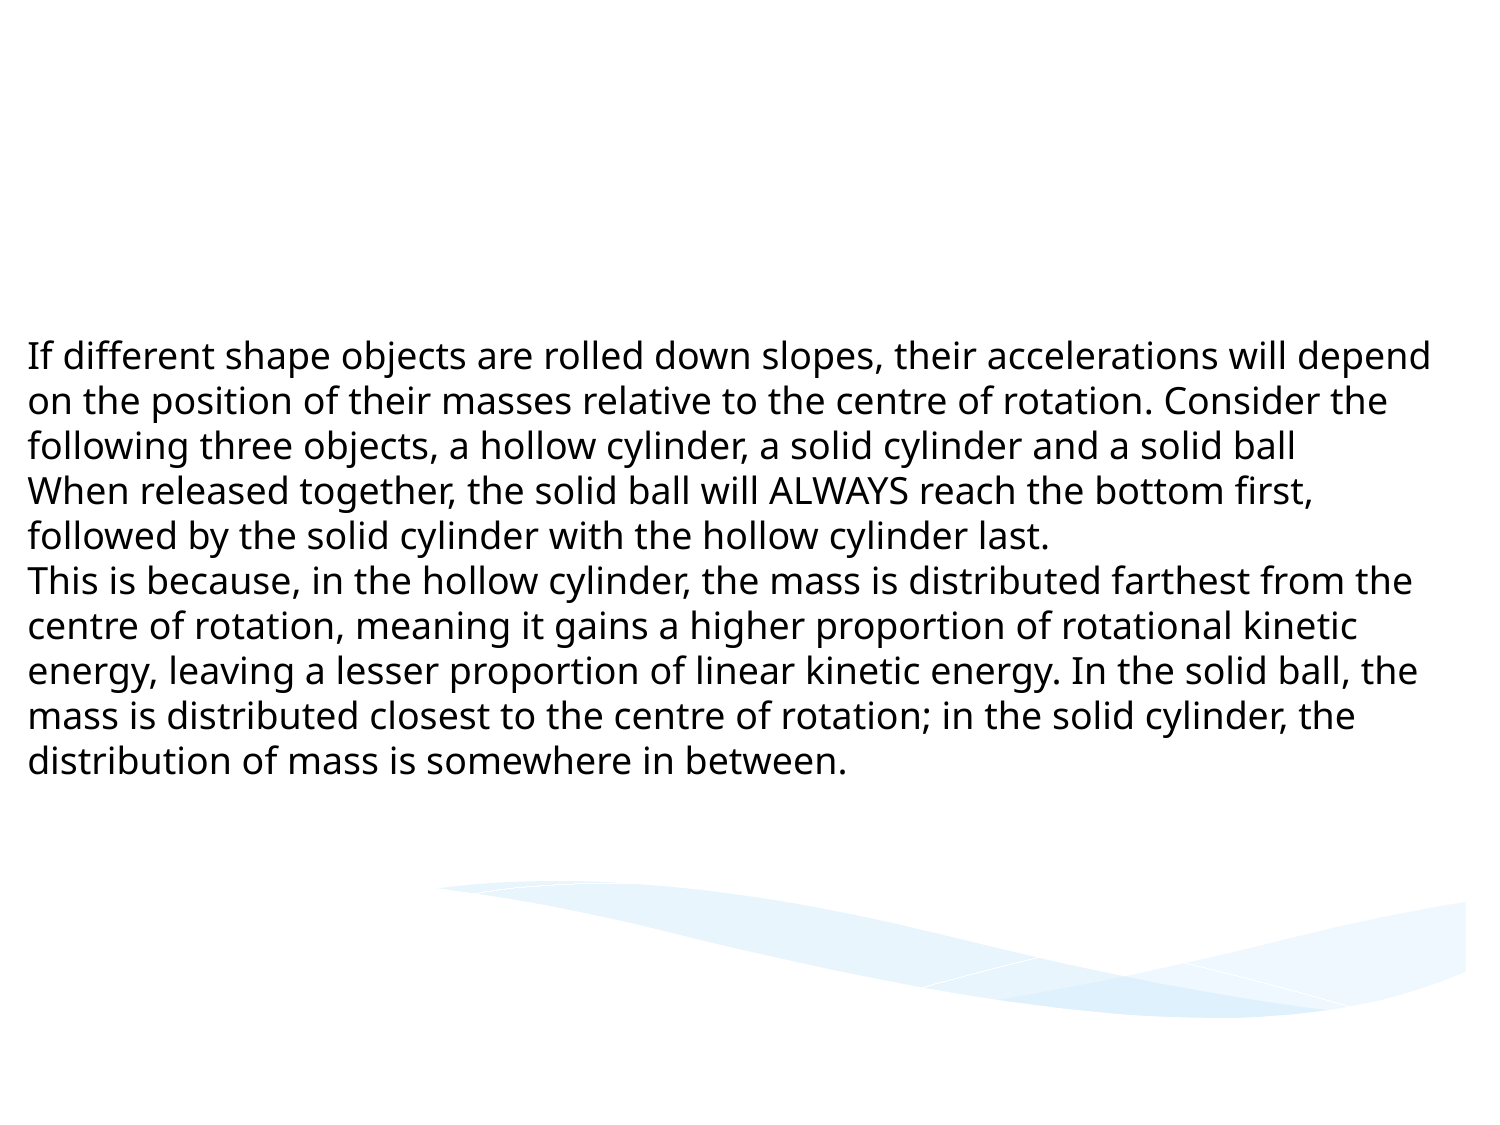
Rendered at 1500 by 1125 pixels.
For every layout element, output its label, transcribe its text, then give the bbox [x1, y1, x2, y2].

text_box If different shape objects are rolled down slopes, their accelerations will depend on the position of their masses relative to the centre of rotation. Consider the following three objects, a hollow cylinder, a solid cylinder and a solid ball When released together, the solid ball will ALWAYS reach the bottom first, followed by the solid cylinder with the hollow cylinder last. This is because, in the hollow cylinder, the mass is distributed farthest from the centre of rotation, meaning it gains a higher proportion of rotational kinetic energy, leaving a lesser proportion of linear kinetic energy. In the solid ball, the mass is distributed closest to the centre of rotation; in the solid cylinder, the distribution of mass is somewhere in between. [12, 324, 1488, 790]
